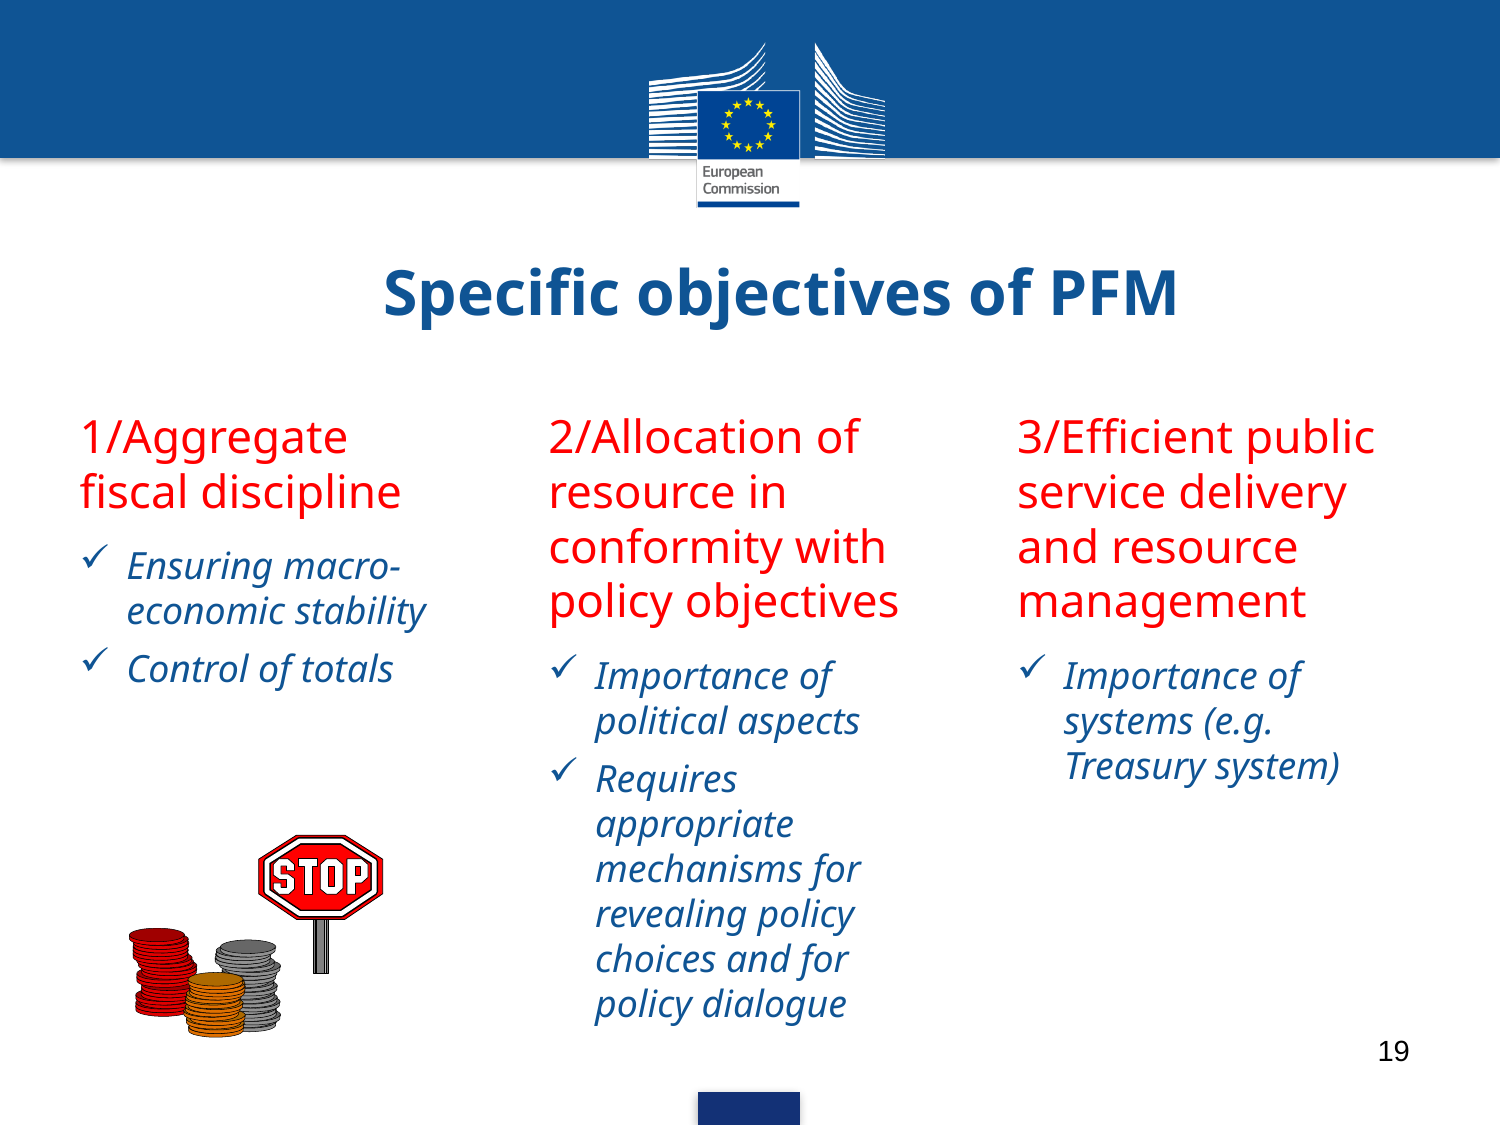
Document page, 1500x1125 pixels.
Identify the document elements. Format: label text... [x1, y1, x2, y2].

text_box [257, 834, 384, 975]
picture [649, 42, 885, 208]
text_box 3/Efficient public service delivery and resource management Importance of systems (e.g. Treasury system) [1002, 399, 1401, 795]
title Specific objectives of PFM [5, 231, 1500, 351]
text_box 1/Aggregate fiscal discipline Ensuring macro-economic stability Control of totals [64, 399, 464, 698]
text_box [128, 927, 282, 1039]
slide_number 19 [1074, 1024, 1426, 1103]
text_box 2/Allocation of resource in conformity with policy objectives Importance of political aspects Requires appropriate mechanisms for revealing policy choices and for policy dialogue [533, 399, 933, 1032]
